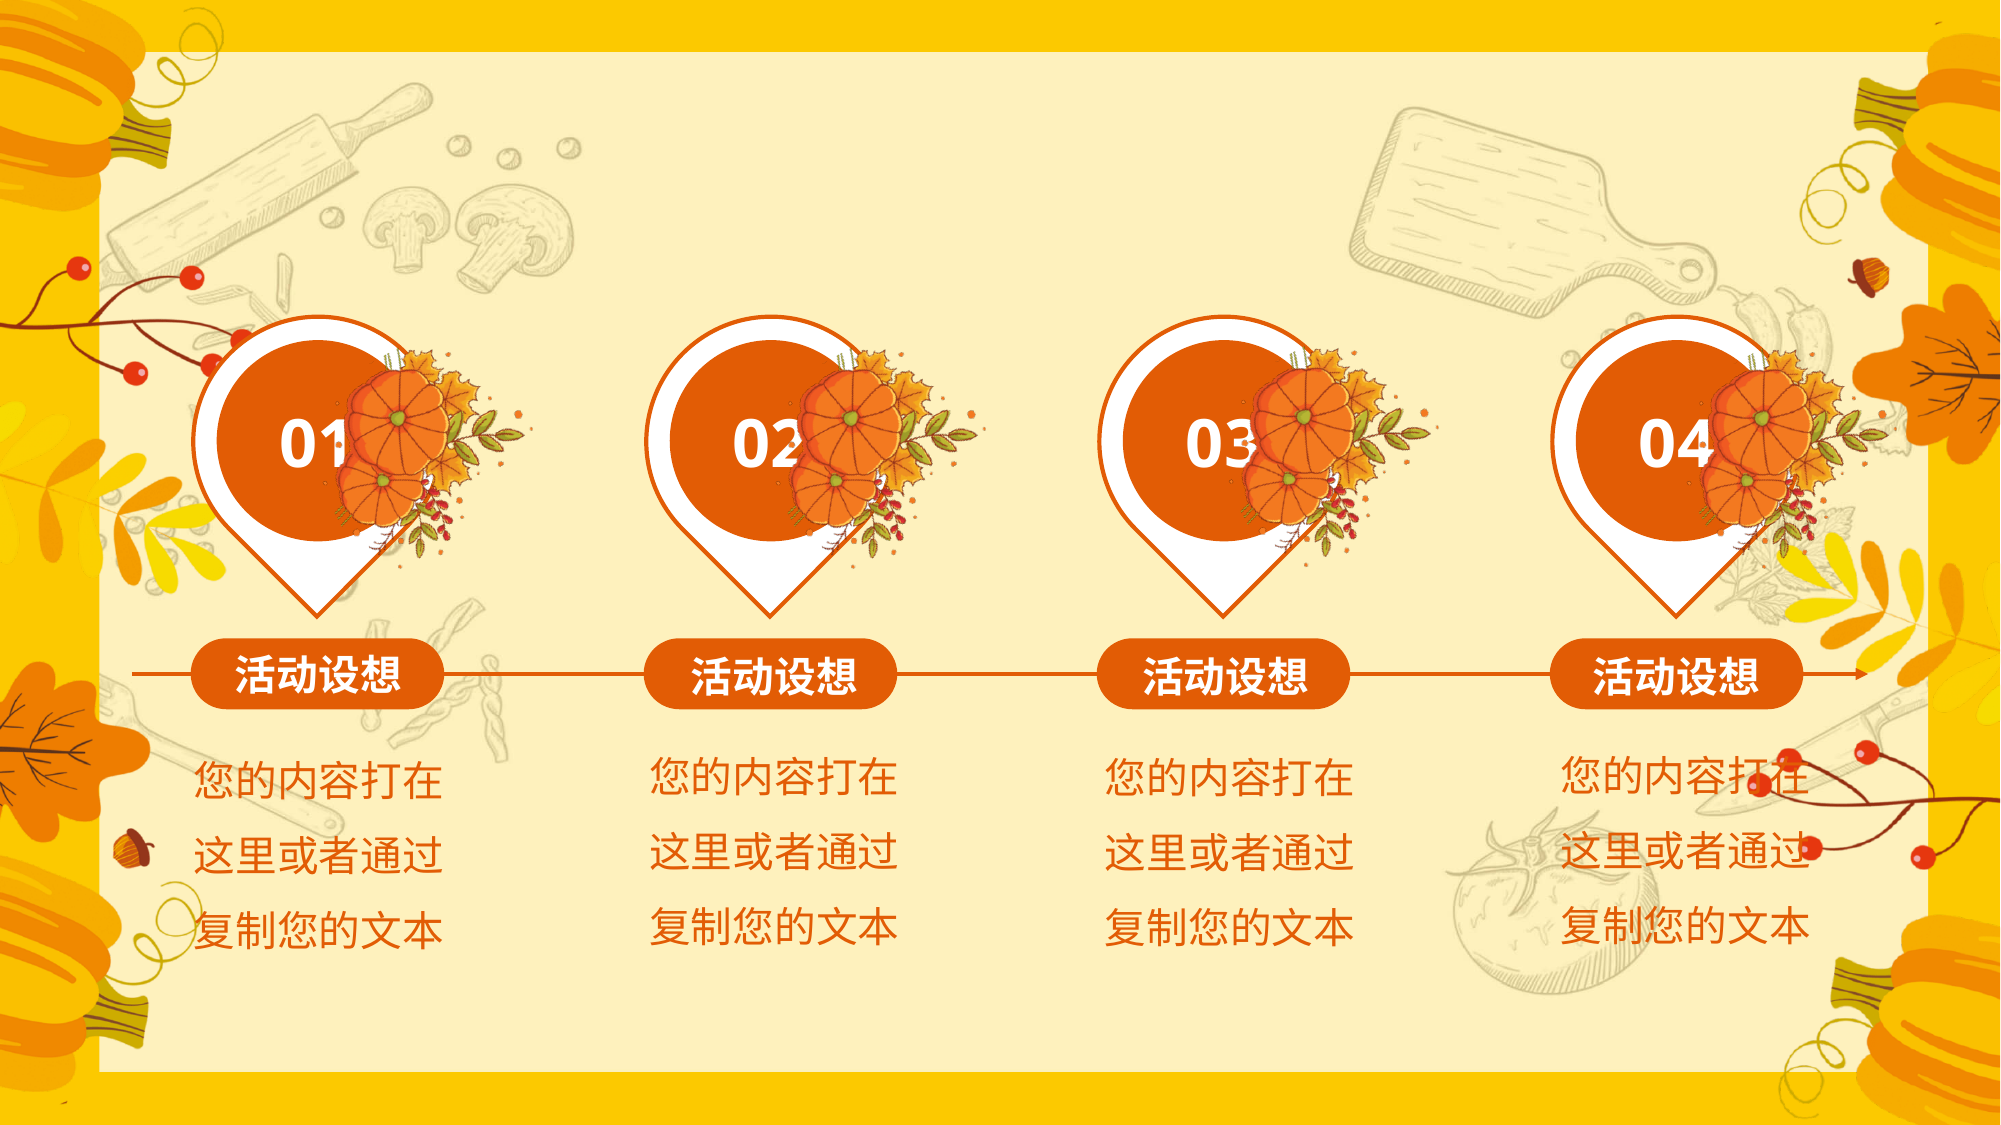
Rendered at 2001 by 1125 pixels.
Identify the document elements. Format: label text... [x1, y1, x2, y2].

text_box 您的内容打在这里或者通过复制您的文本 [647, 725, 902, 951]
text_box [131, 316, 1869, 710]
picture [0, 0, 1999, 1125]
text_box 您的内容打在这里或者通过复制您的文本 [1558, 724, 1813, 950]
text_box 您的内容打在这里或者通过复制您的文本 [191, 729, 446, 955]
text_box 您的内容打在这里或者通过复制您的文本 [1103, 726, 1357, 952]
